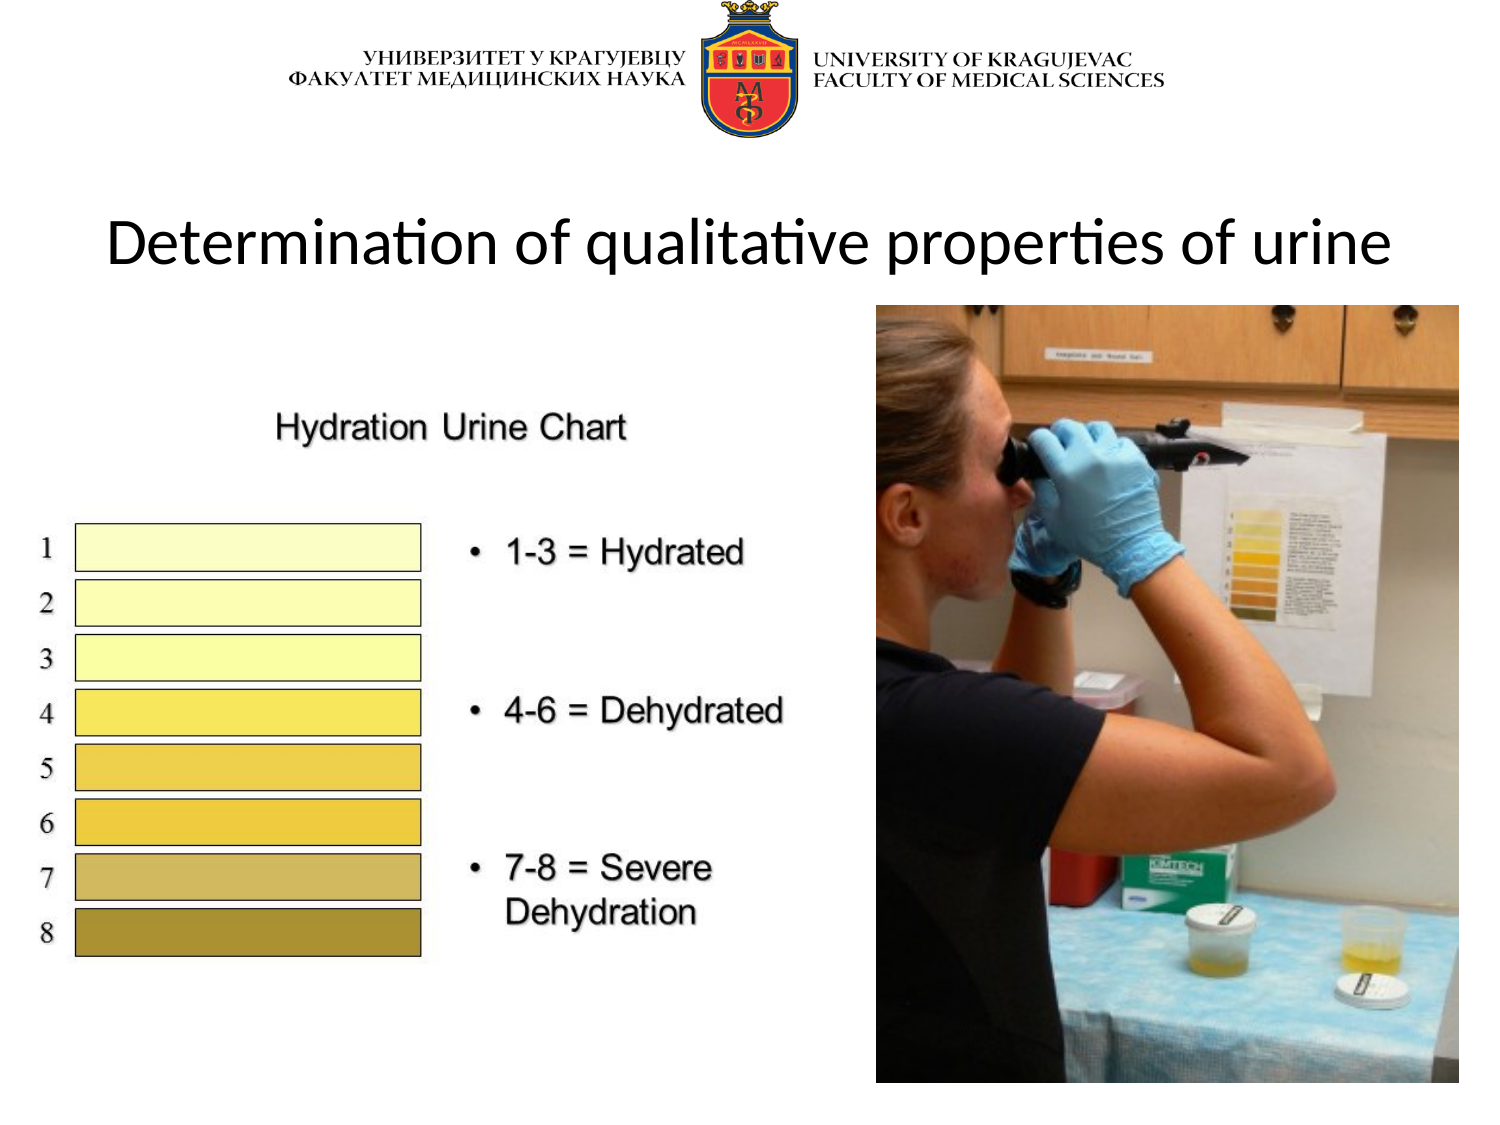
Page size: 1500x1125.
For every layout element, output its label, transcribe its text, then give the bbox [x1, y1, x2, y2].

picture [289, 0, 1164, 138]
picture [875, 305, 1459, 1083]
picture [0, 373, 843, 988]
title Determination of qualitative properties of urine [74, 162, 1426, 315]
